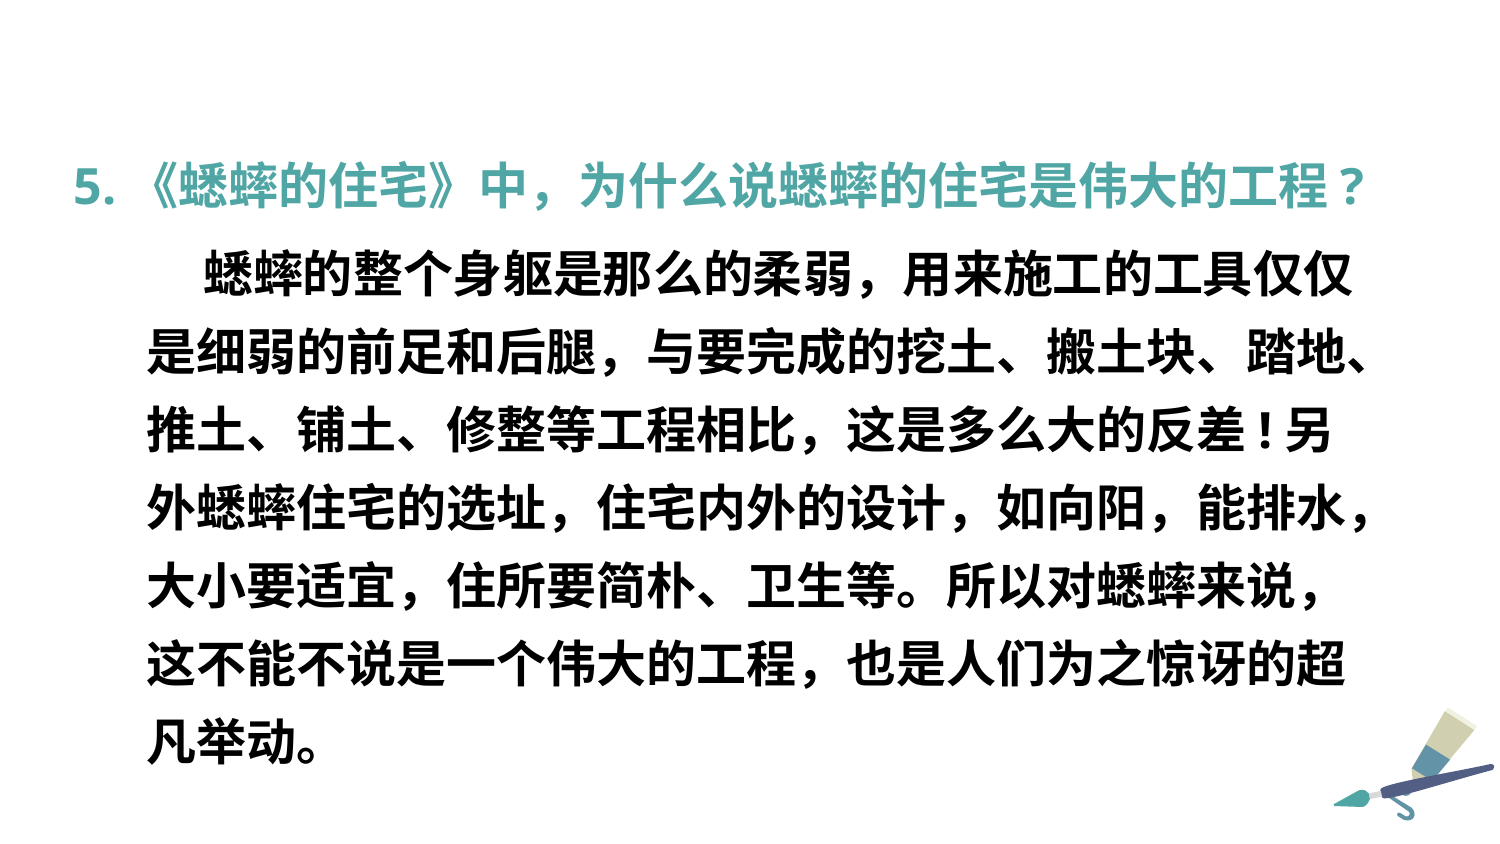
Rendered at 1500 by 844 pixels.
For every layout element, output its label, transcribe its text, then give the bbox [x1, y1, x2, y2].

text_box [1358, 708, 1481, 844]
text_box 蟋蟀的整个身躯是那么的柔弱，用来施工的工具仅仅是细弱的前足和后腿，与要完成的挖土、搬土块、踏地、推土、铺土、修整等工程相比，这是多么大的反差!另外蟋蟀住宅的选址，住宅内外的设计，如向阳，能排水，大小要适宜，住所要简朴、卫生等。所以对蟋蟀来说，这不能不说是一个伟大的工程，也是人们为之惊讶的超凡举动。 [131, 217, 1392, 778]
text_box 5.《蟋蟀的住宅》中，为什么说蟋蟀的住宅是伟大的工程? [58, 116, 1437, 222]
